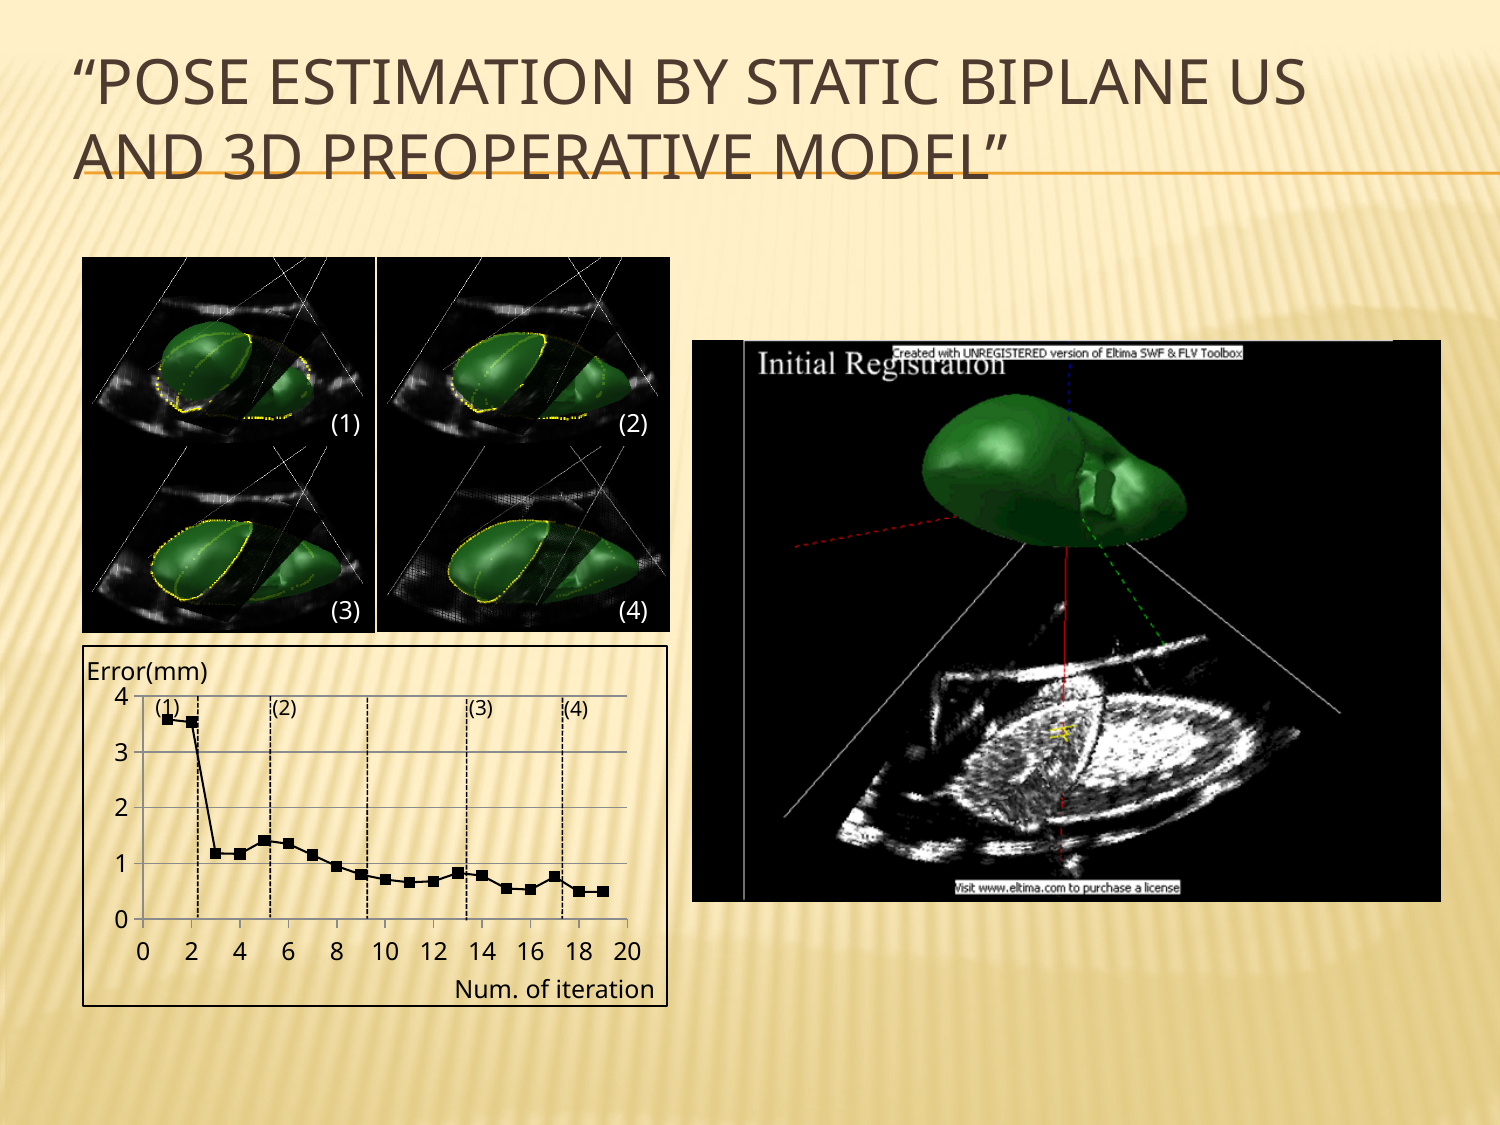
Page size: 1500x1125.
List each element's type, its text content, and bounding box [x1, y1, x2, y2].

picture [81, 257, 671, 633]
title “Pose estimation by static biplane US and 3D preoperative model” [58, 23, 1442, 211]
chart [81, 644, 669, 1007]
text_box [691, 339, 1442, 903]
